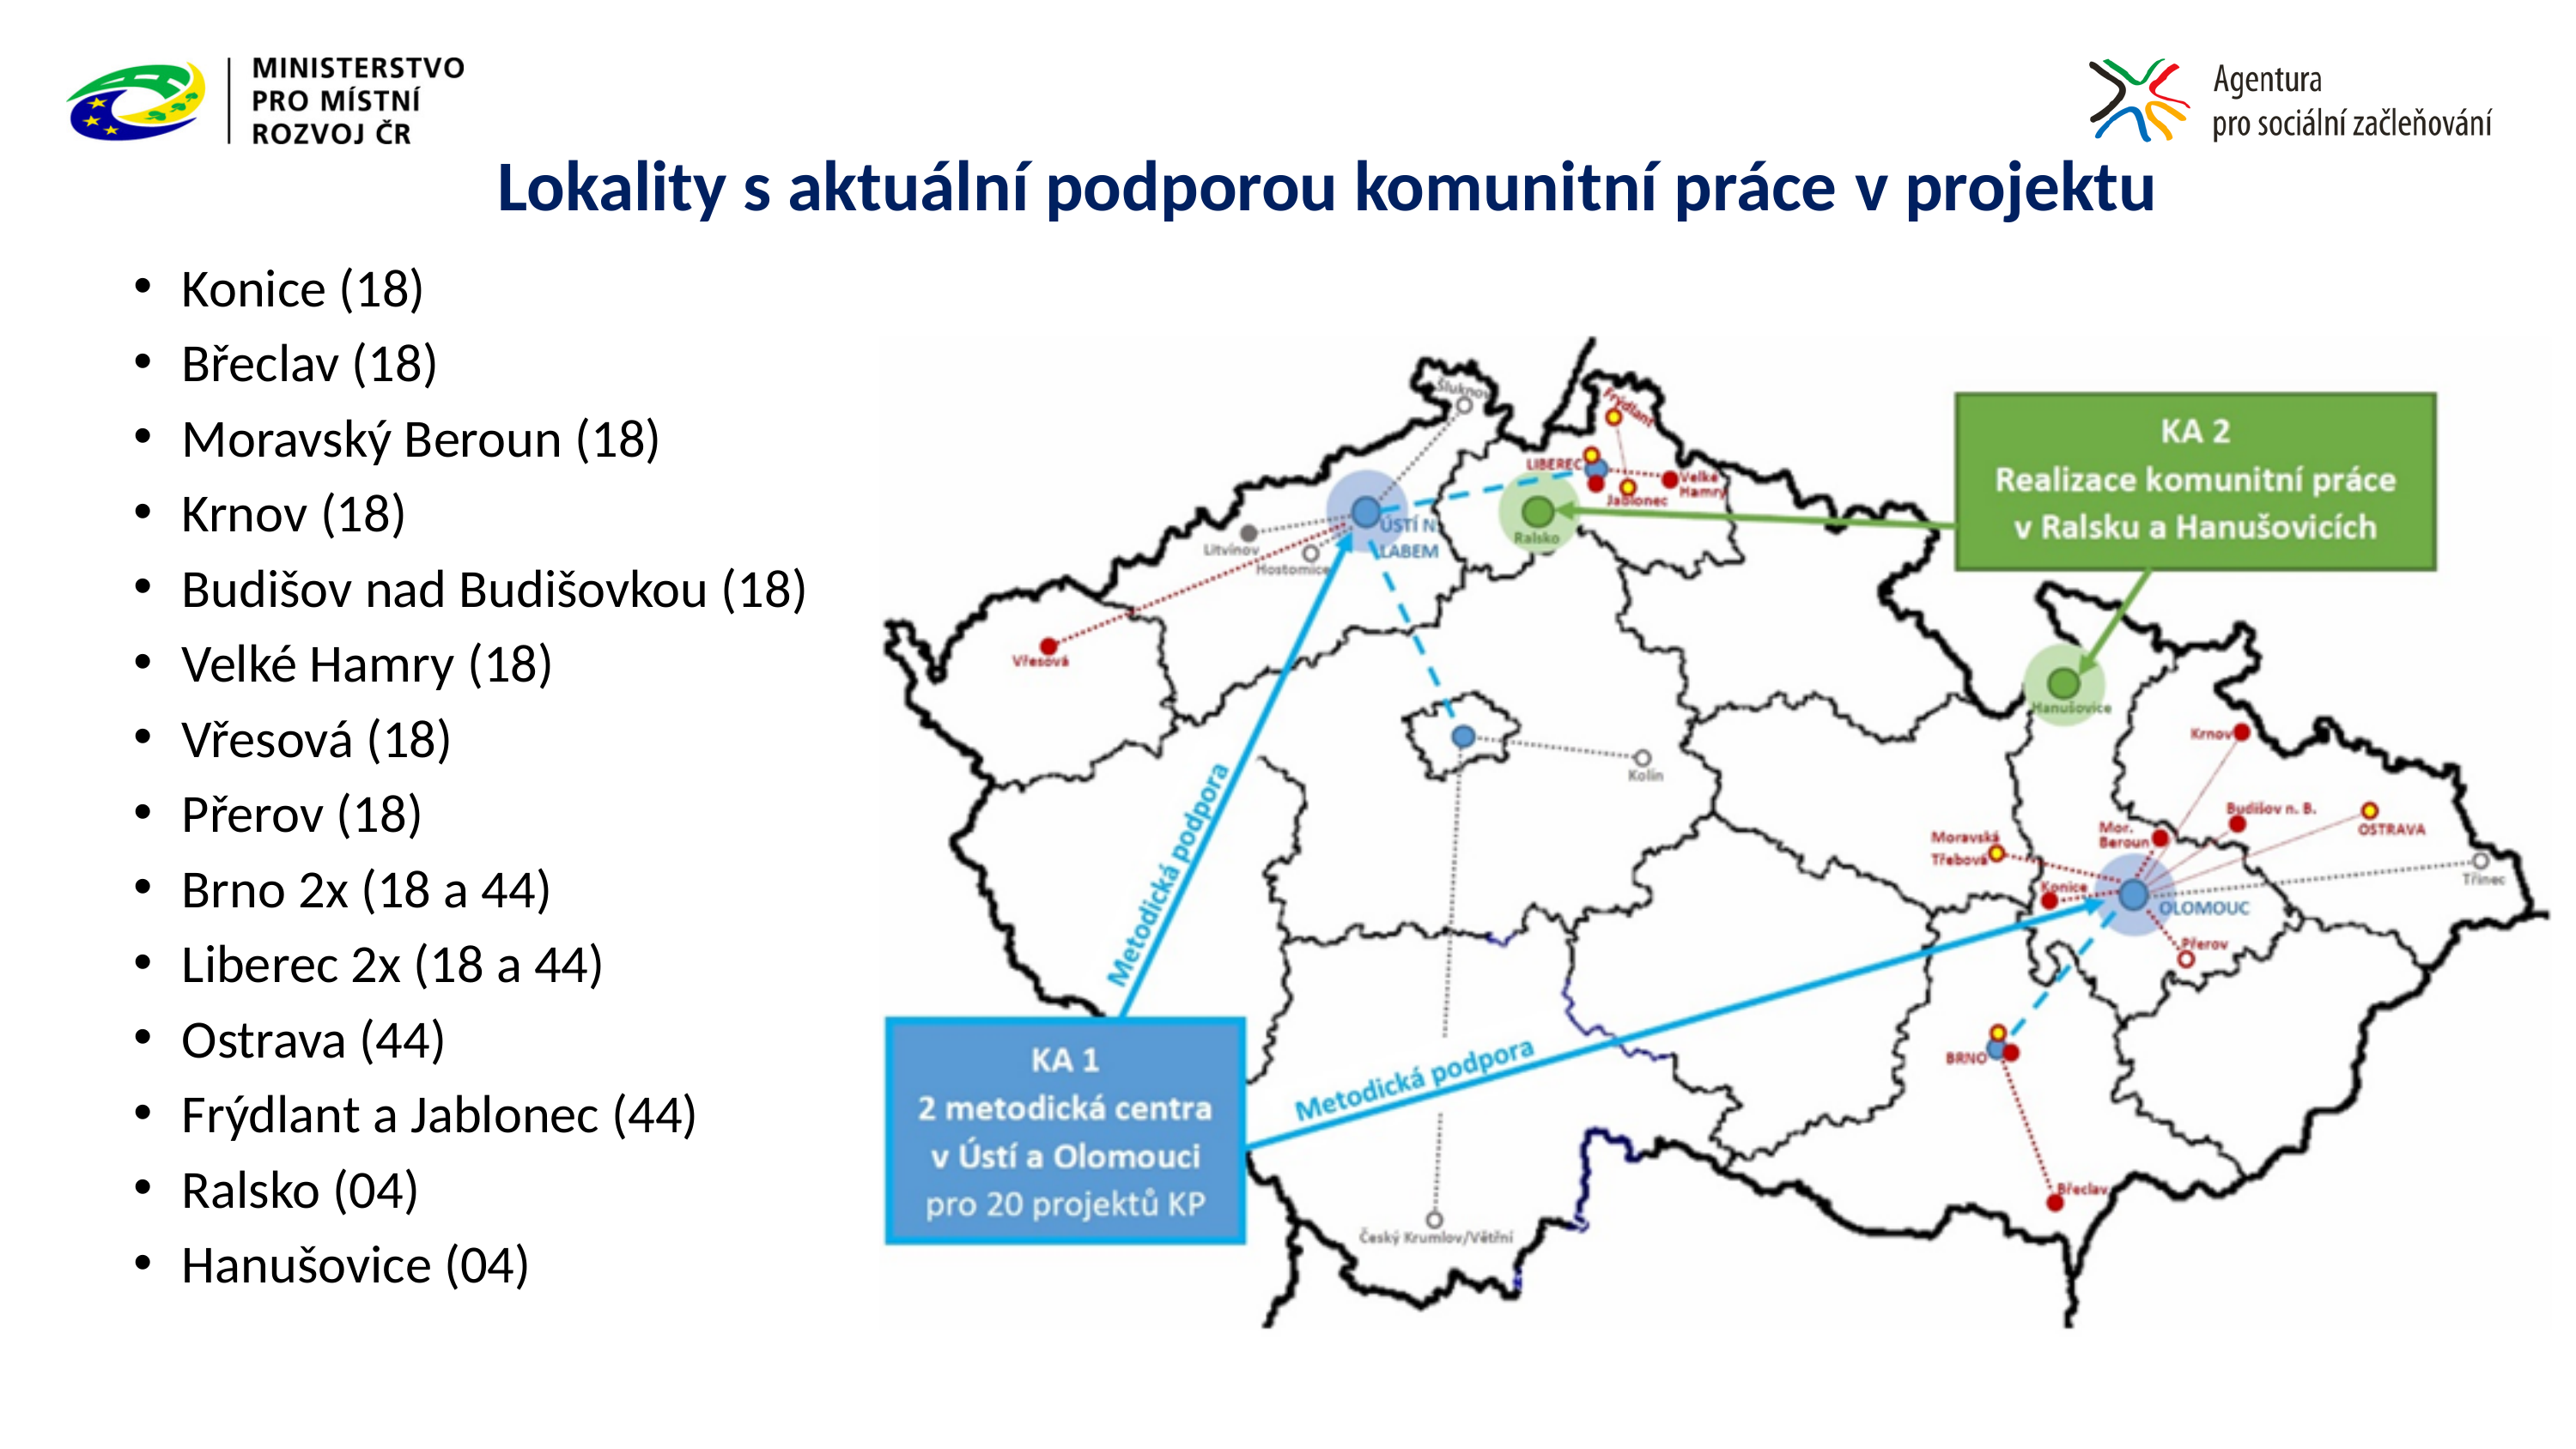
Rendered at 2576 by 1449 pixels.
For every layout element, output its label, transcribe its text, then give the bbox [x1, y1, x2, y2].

picture [878, 335, 2554, 1338]
title Lokality s aktuální podporou komunitní práce v projektu [222, 93, 2434, 293]
picture [66, 58, 464, 144]
picture [2071, 40, 2510, 161]
list Konice (18) Břeclav (18) Moravský Beroun (18) Krnov (18) Budišov nad Budišovkou (18) Velké Hamry (18) Vřesová (18) Přerov (18) Brno 2x (18 a 44) Liberec 2x (18 a 44) Ostrava (44) Frýdlant a Jablonec (44) Ralsko (04) Hanušovice (04) [120, 246, 976, 1153]
